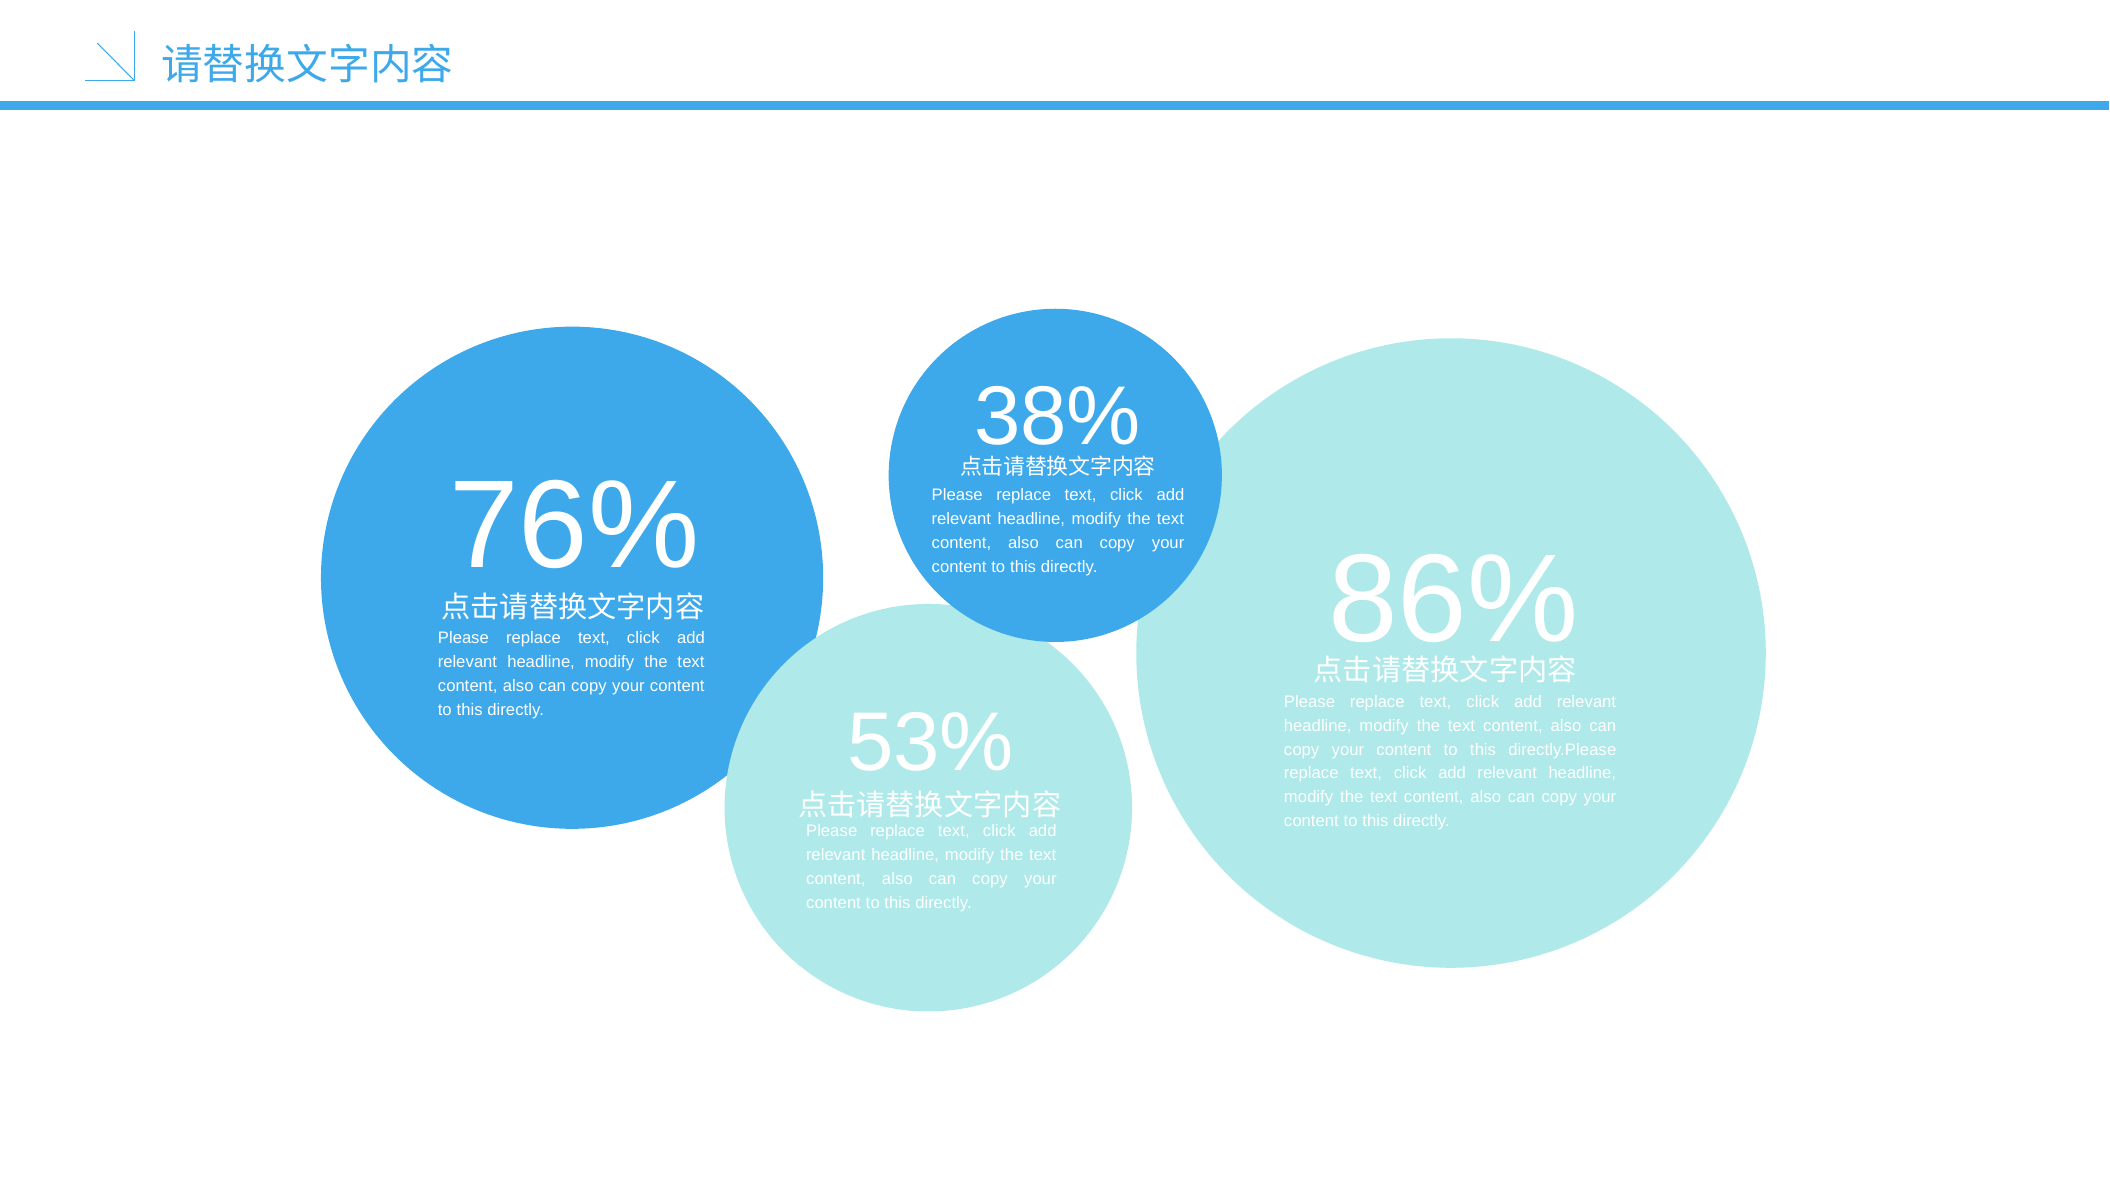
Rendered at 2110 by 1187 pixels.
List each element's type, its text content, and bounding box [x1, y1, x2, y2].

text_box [1136, 338, 1766, 968]
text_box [320, 326, 824, 829]
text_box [724, 603, 1133, 1012]
text_box 请替换文字内容 [145, 22, 500, 94]
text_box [888, 308, 1222, 642]
